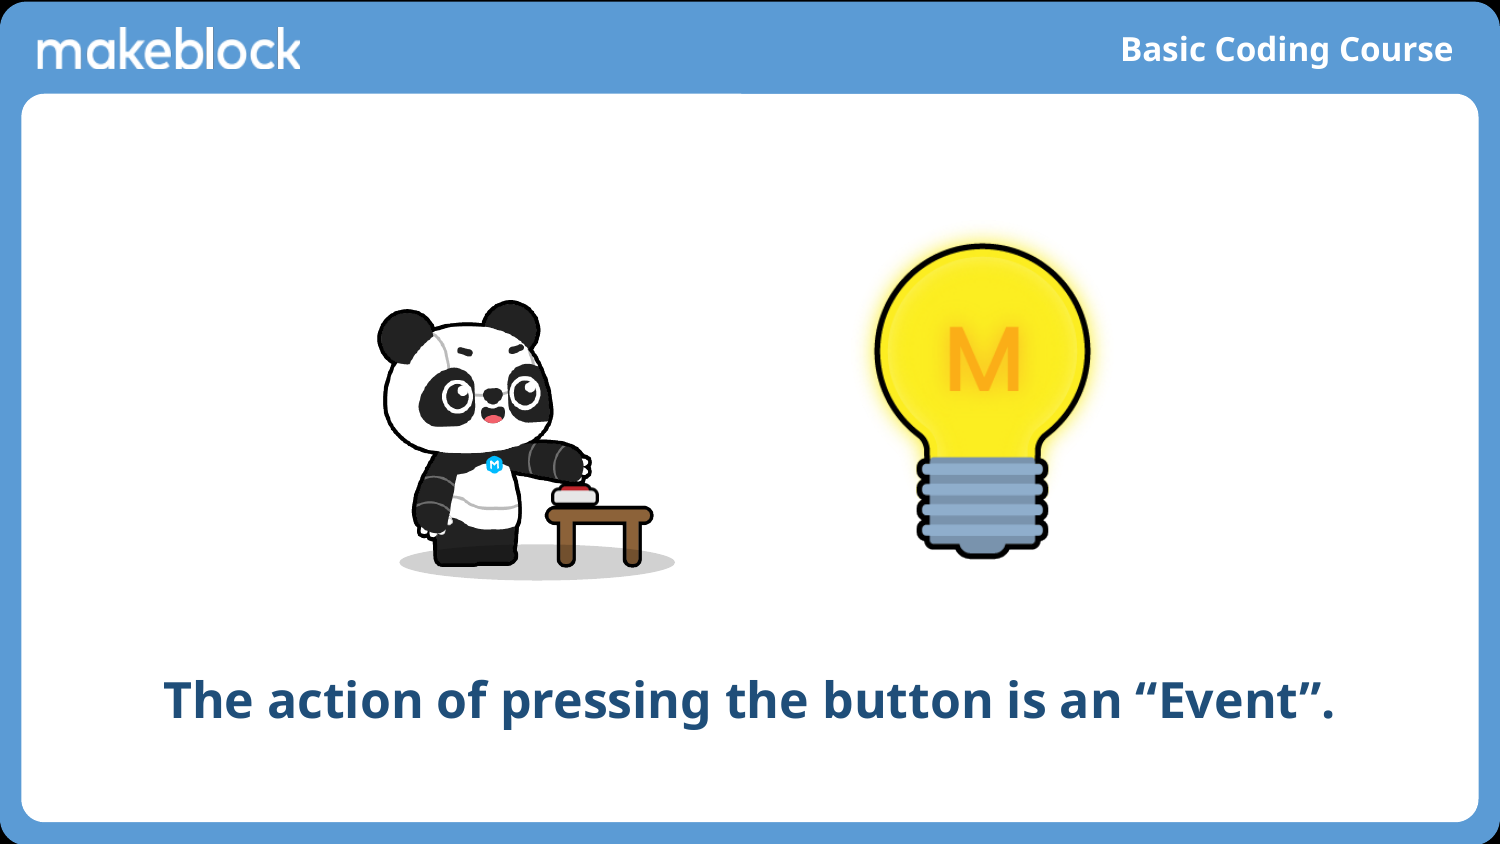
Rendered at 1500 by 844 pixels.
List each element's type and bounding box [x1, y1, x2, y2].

text_box [0, 1, 1500, 844]
picture [377, 300, 655, 568]
picture [840, 209, 1125, 560]
